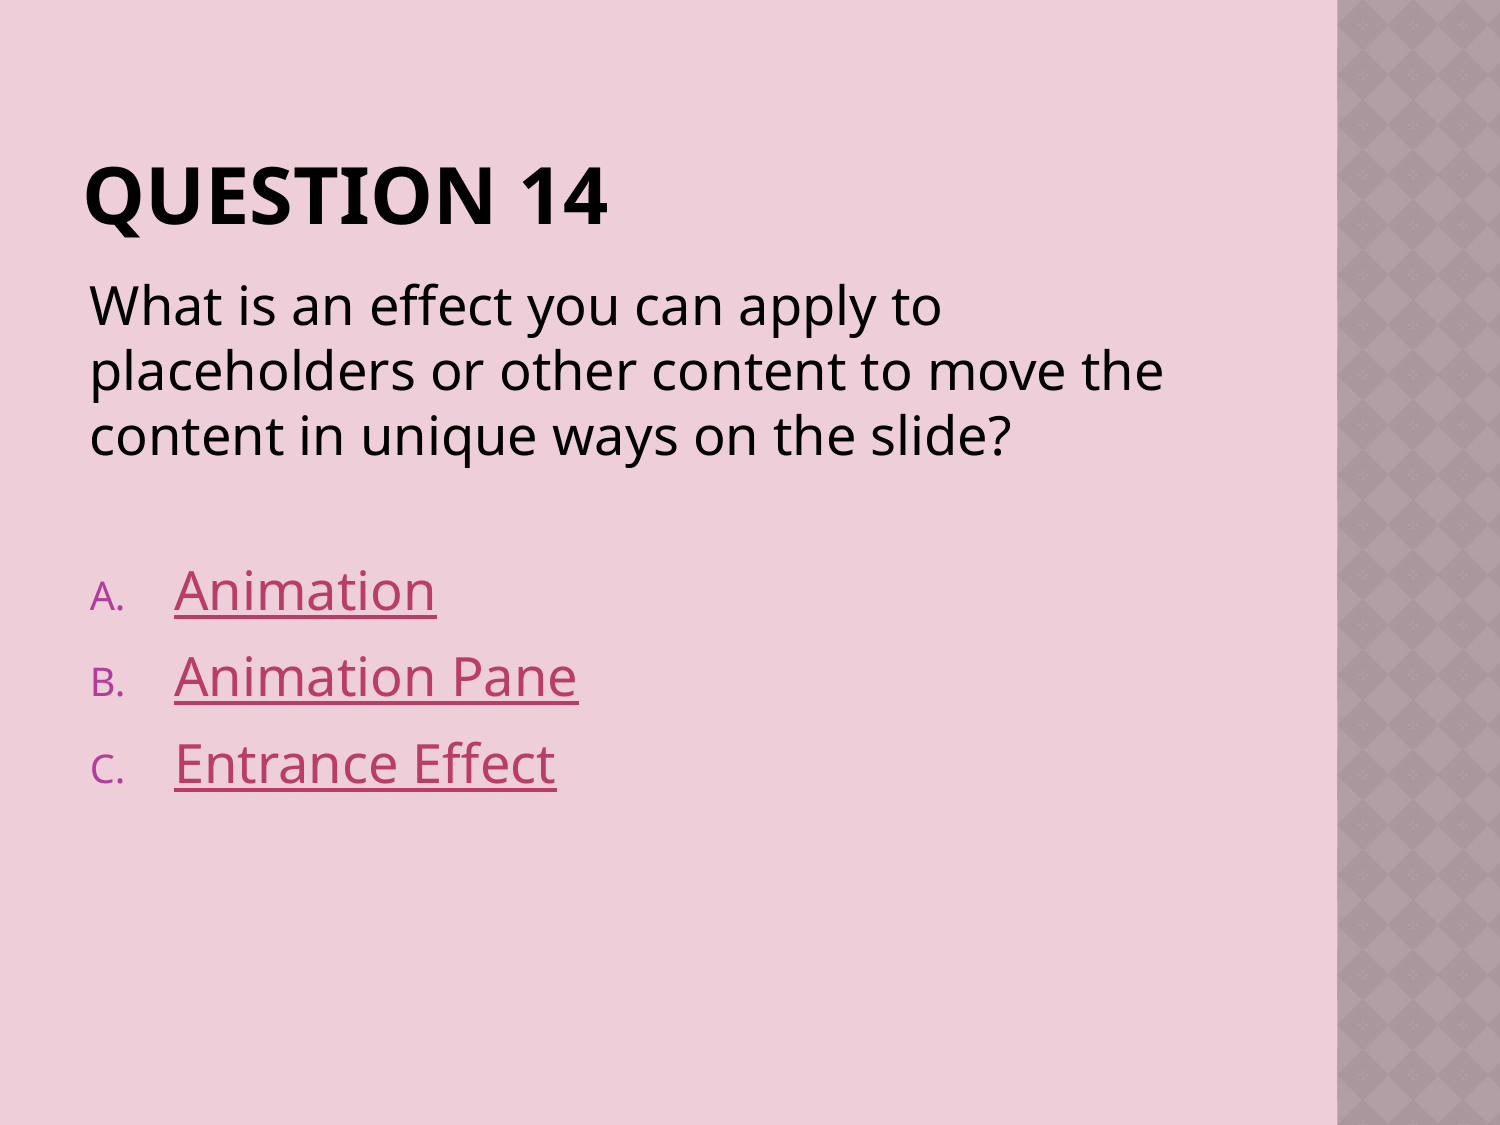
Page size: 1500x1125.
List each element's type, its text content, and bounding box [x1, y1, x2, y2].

list What is an effect you can apply to placeholders or other content to move the content in unique ways on the slide? Animation Animation Pane Entrance Effect [75, 264, 1263, 1059]
title Question 14 [75, 52, 1263, 240]
